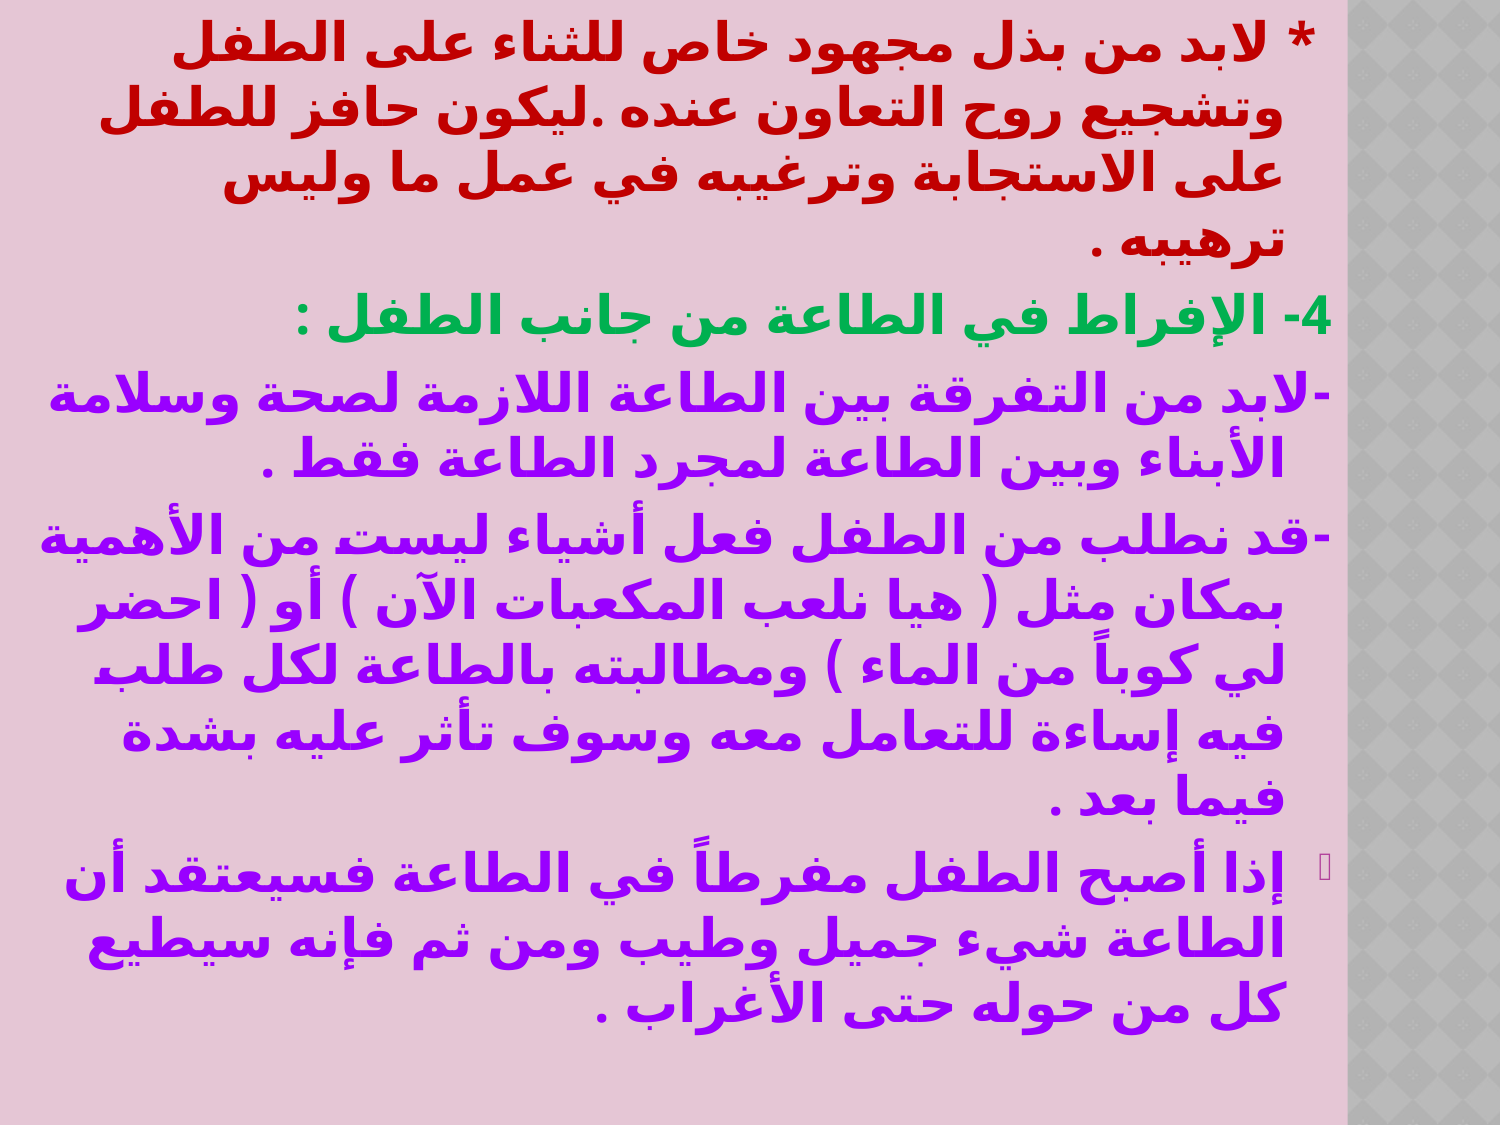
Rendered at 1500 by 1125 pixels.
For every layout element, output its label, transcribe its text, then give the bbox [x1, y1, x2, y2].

list * لابد من بذل مجهود خاص للثناء على الطفل وتشجيع روح التعاون عنده .ليكون حافز للطفل على الاستجابة وترغيبه في عمل ما وليس ترهيبه . 4- الإفراط في الطاعة من جانب الطفل : -لابد من التفرقة بين الطاعة اللازمة لصحة وسلامة الأبناء وبين الطاعة لمجرد الطاعة فقط . -قد نطلب من الطفل فعل أشياء ليست من الأهمية بمكان مثل ( هيا نلعب المكعبات الآن ) أو ( احضر لي كوباً من الماء ) ومطالبته بالطاعة لكل طلب فيه إساءة للتعامل معه وسوف تأثر عليه بشدة فيما بعد . إذا أصبح الطفل مفرطاً في الطاعة فسيعتقد أن الطاعة شيء جميل وطيب ومن ثم فإنه سيطيع كل من حوله حتى الأغراب . [0, 0, 1348, 1125]
